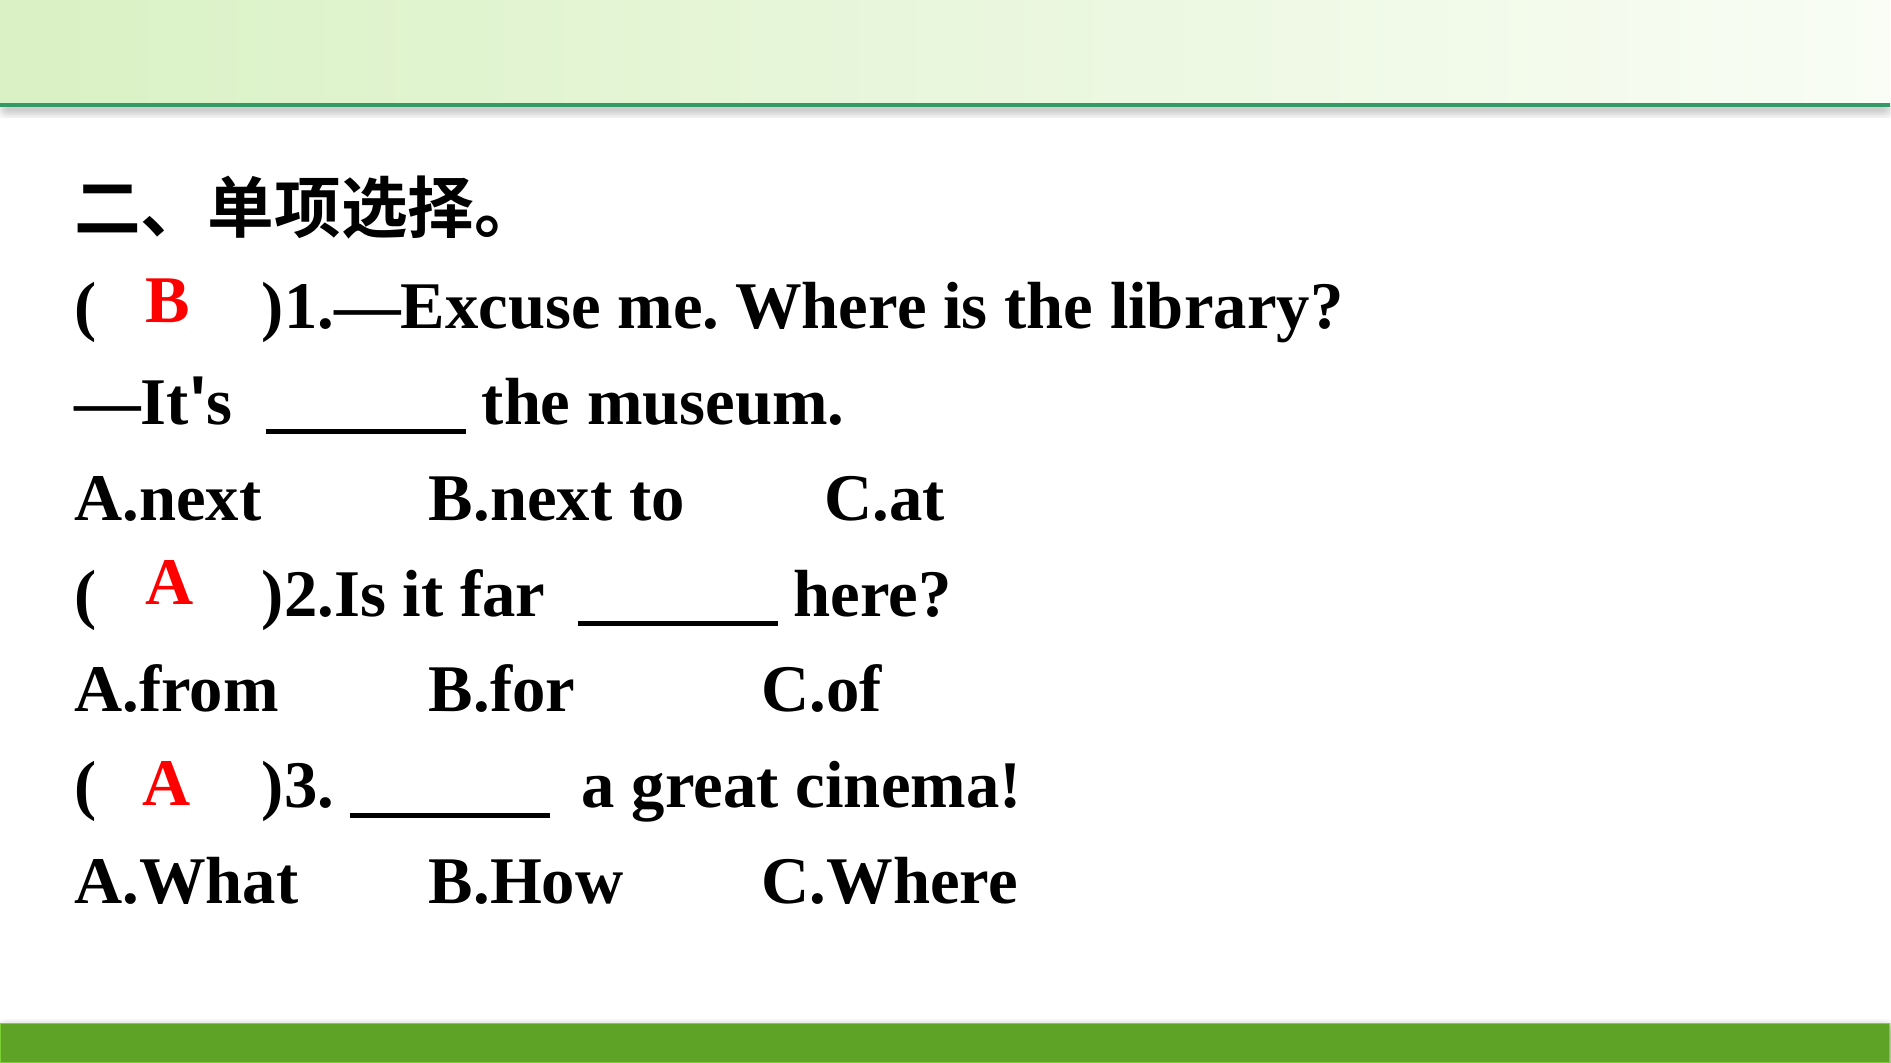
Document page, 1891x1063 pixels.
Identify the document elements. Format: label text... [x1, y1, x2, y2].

text_box B [130, 247, 205, 343]
text_box A [130, 530, 209, 626]
text_box 二、单项选择。 ( )1.—Excuse me. Where is the library? —It's the museum. A.next B.next to C.at ( )2.Is it far here? A.from B.for C.of ( )3. a great cinema! A.What B.How C.Where [59, 142, 1833, 925]
text_box A [127, 731, 208, 827]
